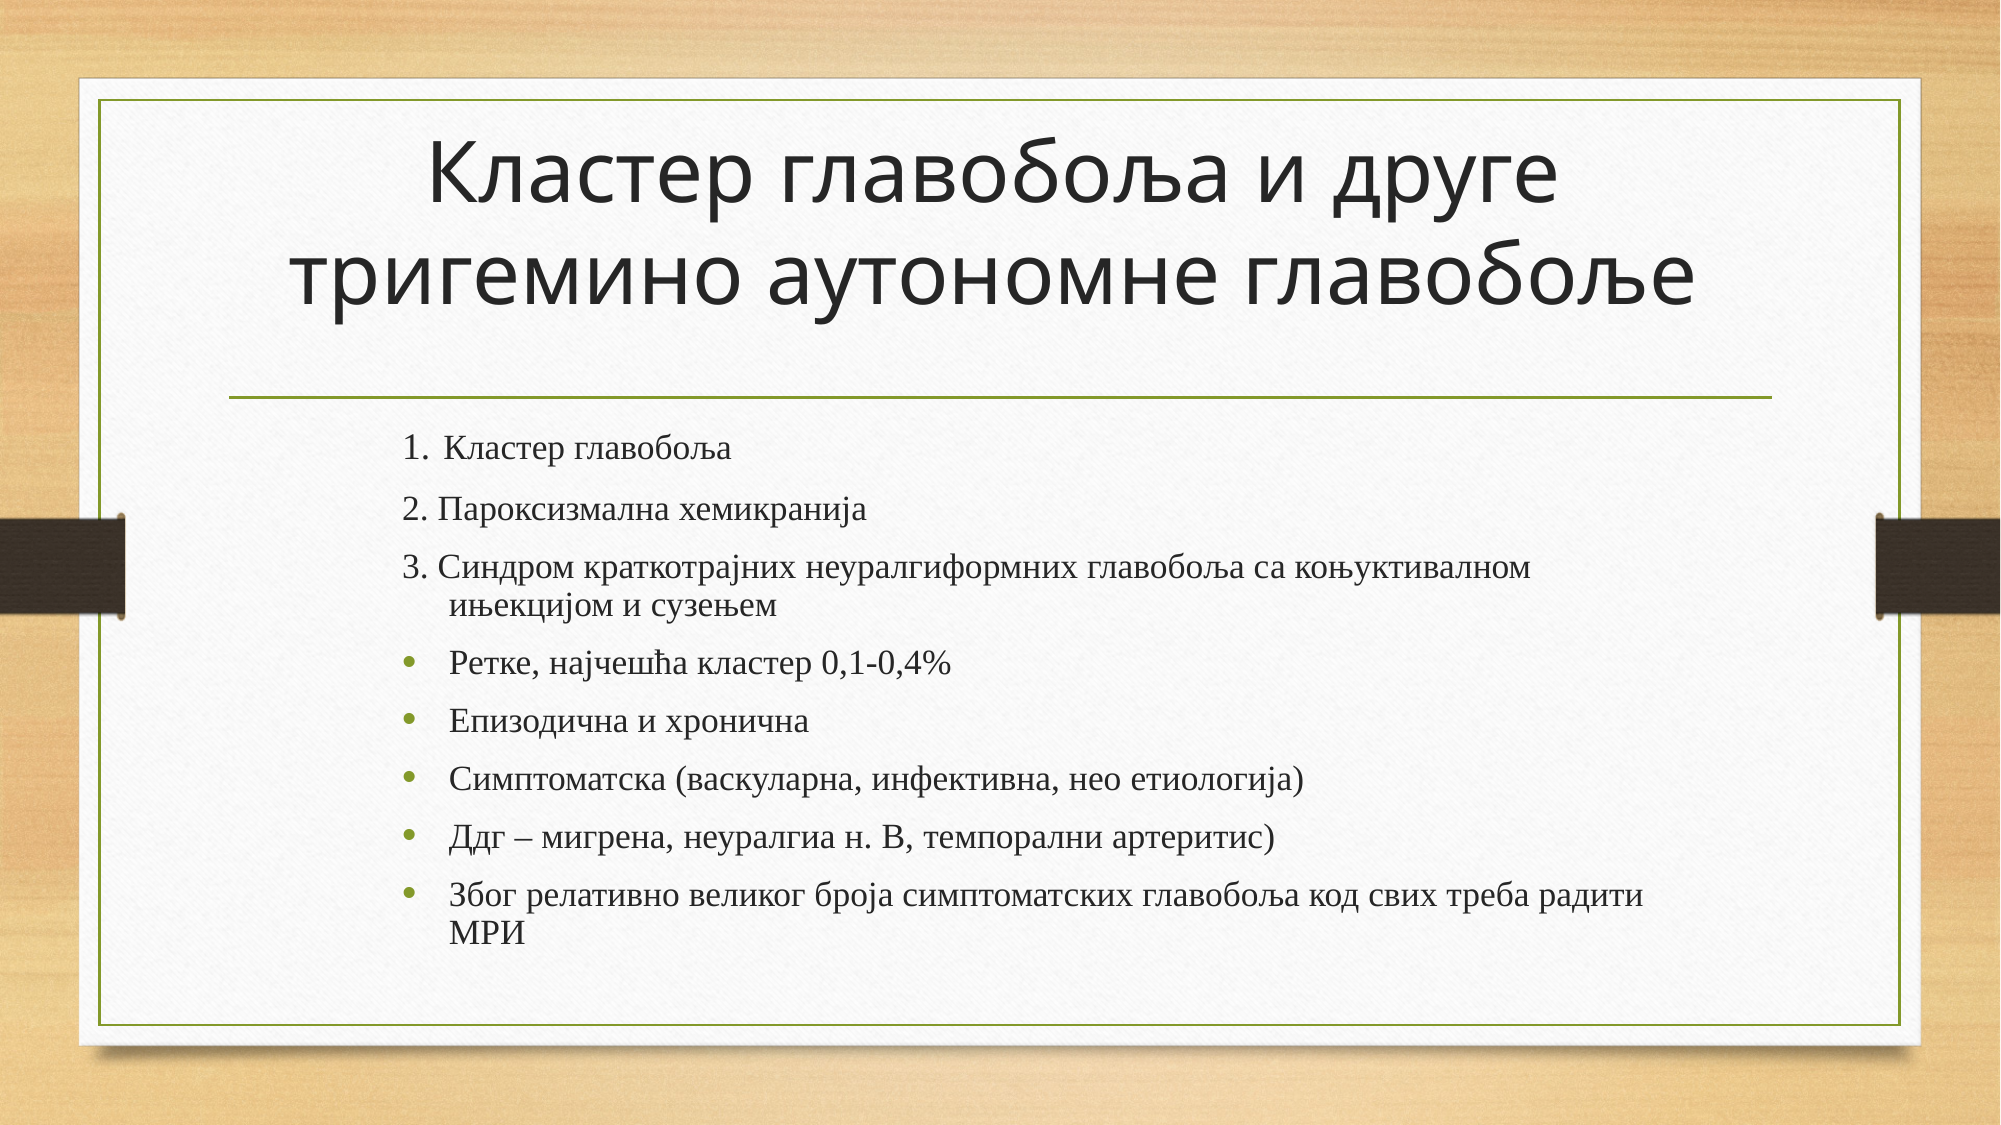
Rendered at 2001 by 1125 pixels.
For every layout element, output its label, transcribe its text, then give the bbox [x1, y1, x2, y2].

list 1. Кластер главобоља 2. Пароксизмална хемикранија 3. Синдром краткотрајних неуралгиформних главобоља са коњуктивалном ињекцијом и сузењем Ретке, најчешћа кластер 0,1-0,4% Епизодична и хронична Симптоматска (васкуларна, инфективна, нео етиологија) Ддг – мигрена, неуралгиа н. В, темпорални артеритис) Због релативно великог броја симптоматских главобоља код свих треба радити МРИ [386, 408, 1701, 1097]
title Кластер главобоља и друге тригемино аутономне главобоље [267, 101, 1719, 337]
picture [0, 0, 2001, 1125]
